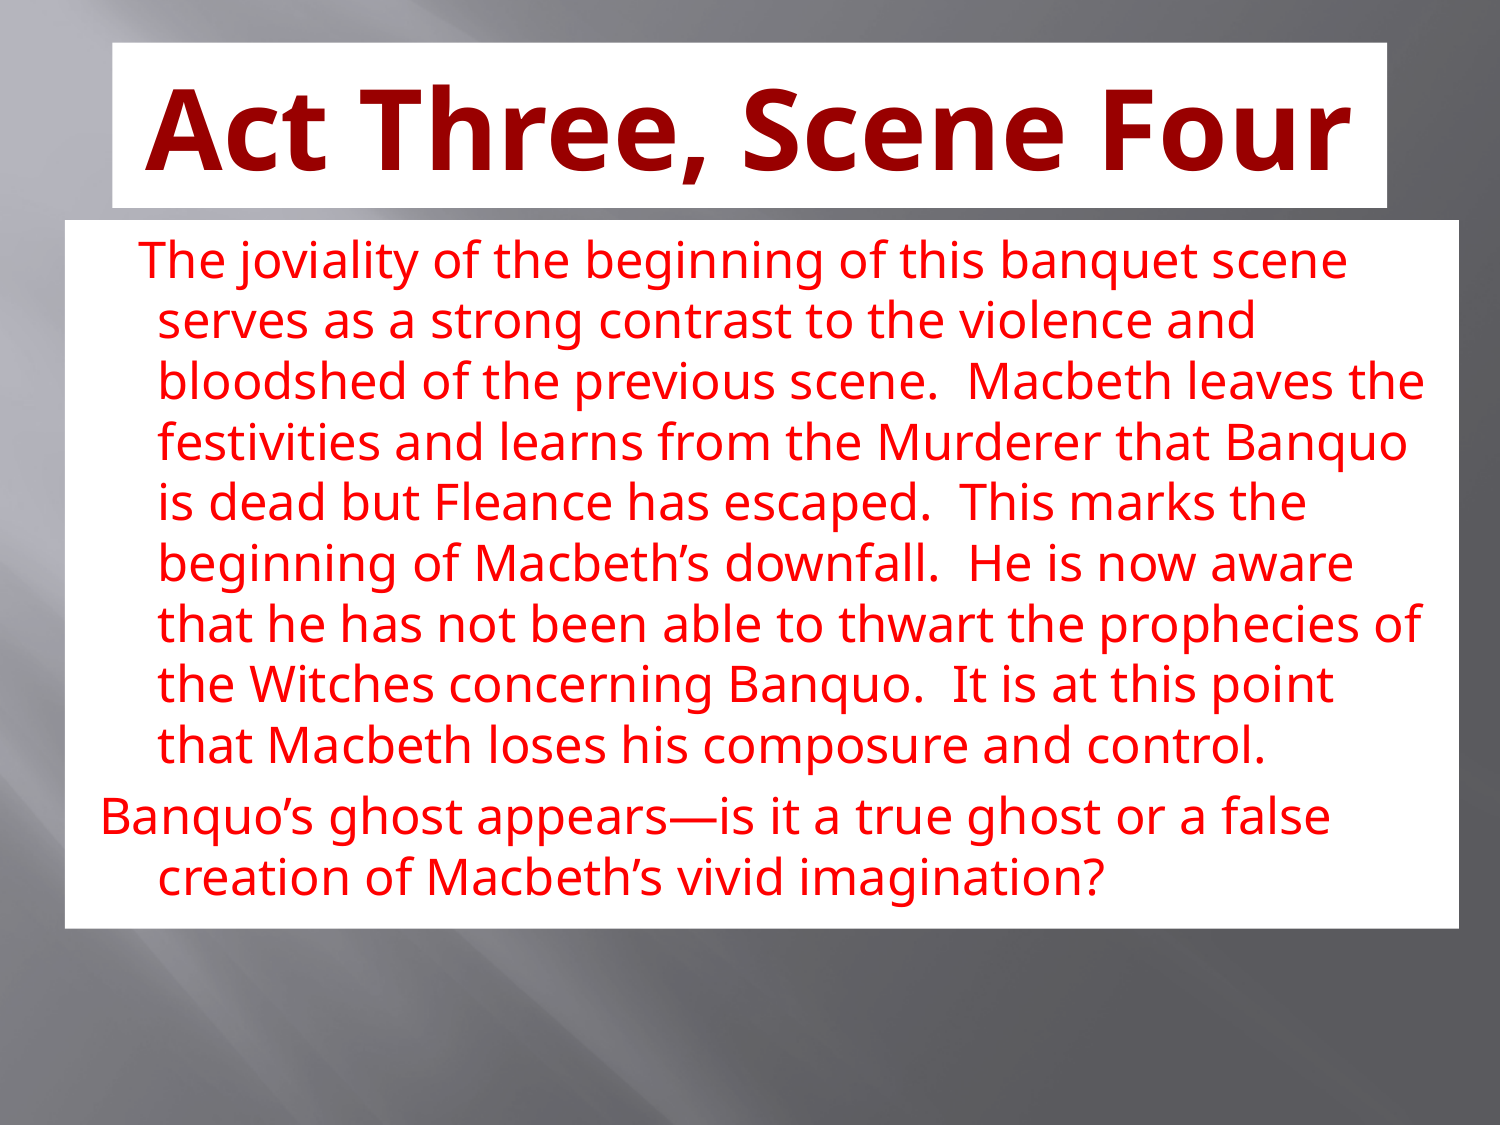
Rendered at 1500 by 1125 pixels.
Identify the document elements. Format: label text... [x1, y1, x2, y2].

title Act Three, Scene Four [112, 42, 1388, 208]
list The joviality of the beginning of this banquet scene serves as a strong contrast to the violence and bloodshed of the previous scene. Macbeth leaves the festivities and learns from the Murderer that Banquo is dead but Fleance has escaped. This marks the beginning of Macbeth’s downfall. He is now aware that he has not been able to thwart the prophecies of the Witches concerning Banquo. It is at this point that Macbeth loses his composure and control. Banquo’s ghost appears—is it a true ghost or a false creation of Macbeth’s vivid imagination? [64, 220, 1459, 929]
